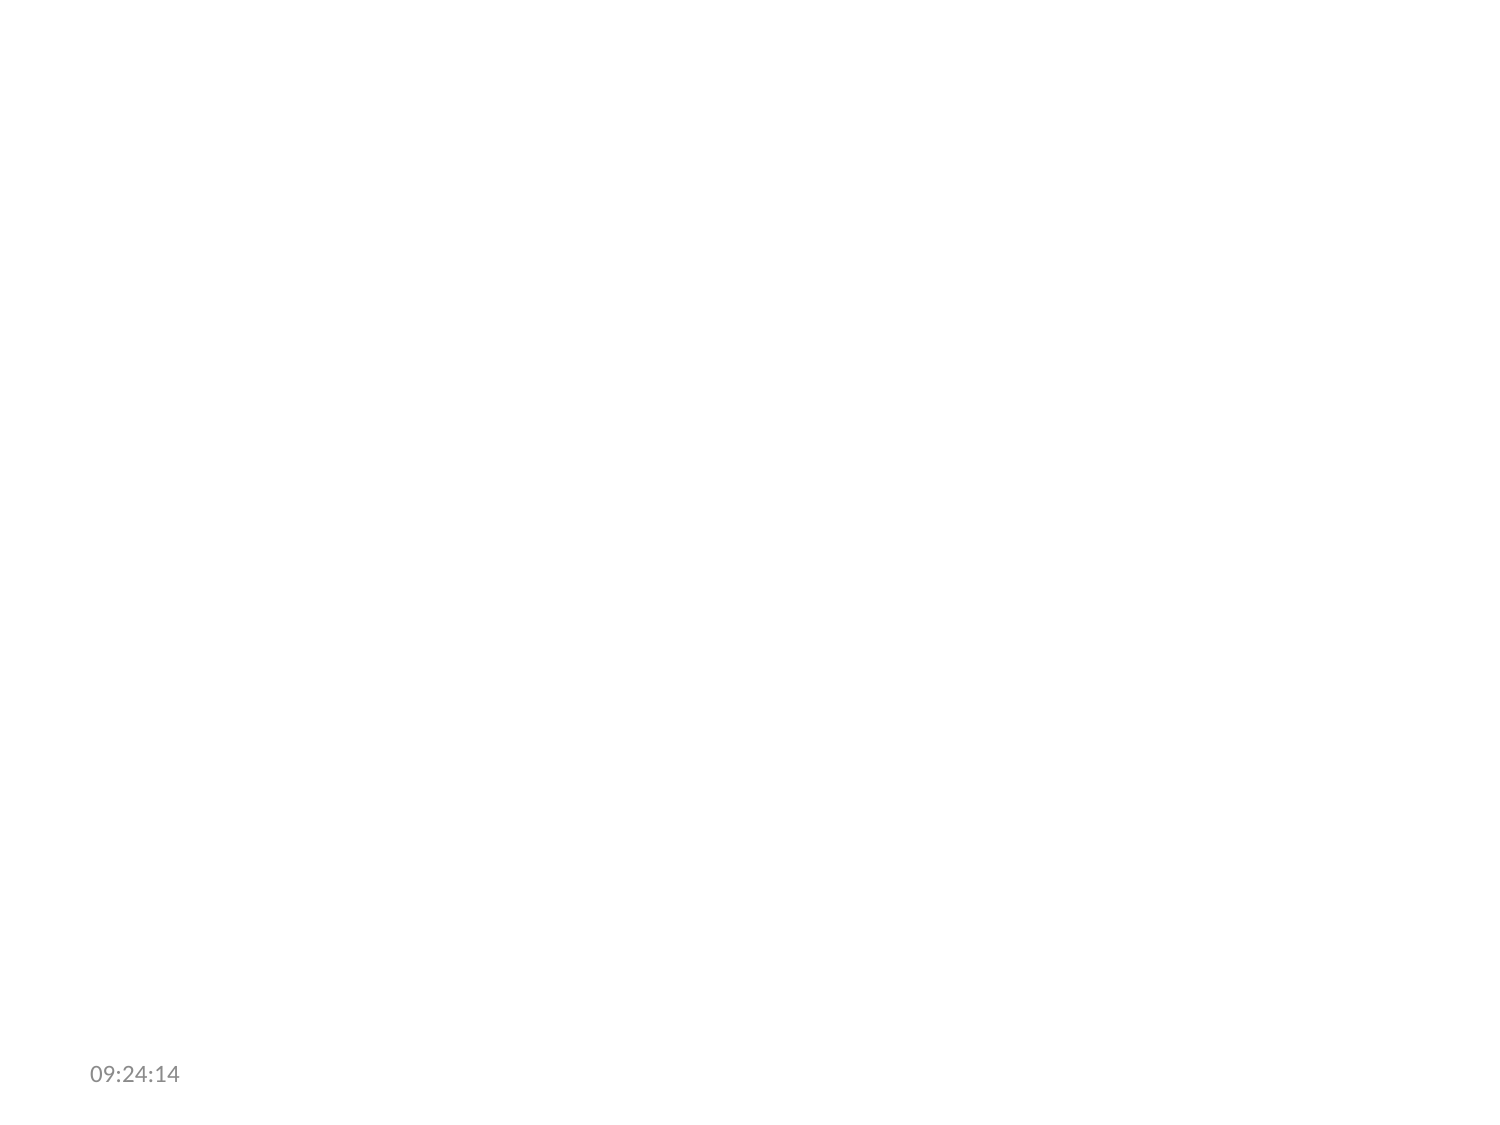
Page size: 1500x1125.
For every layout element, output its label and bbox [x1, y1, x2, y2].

slide_number [75, 1042, 425, 1103]
